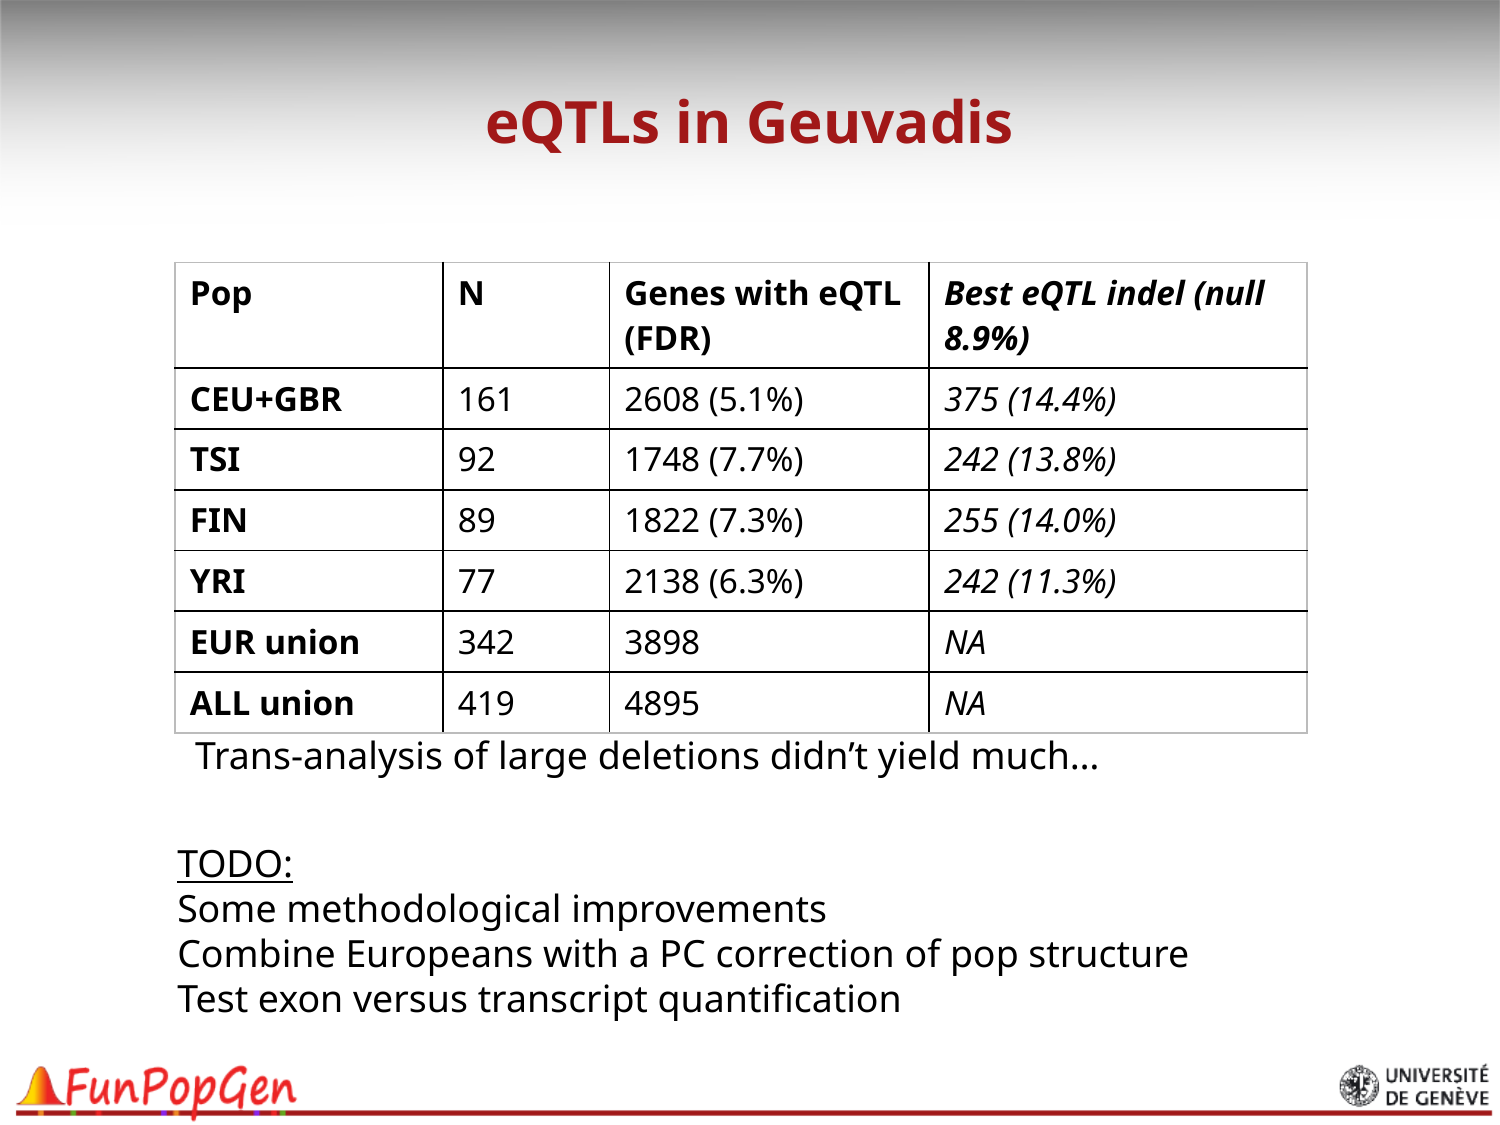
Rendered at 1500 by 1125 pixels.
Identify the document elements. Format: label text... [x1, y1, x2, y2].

table_cell 4895 [610, 673, 928, 724]
table_header Pop [176, 263, 442, 367]
picture [0, 0, 1500, 1125]
table_cell 89 [444, 491, 609, 550]
table_cell 1822 (7.3%) [610, 491, 928, 550]
table_cell 3898 [610, 612, 928, 671]
title eQTLs in Geuvadis [90, 17, 1410, 163]
text_box Trans-analysis of large deletions didn’t yield much… [180, 724, 1116, 785]
table_cell 375 (14.4%) [930, 369, 1306, 428]
table_cell 161 [444, 369, 609, 428]
table_cell 255 (14.0%) [930, 491, 1306, 550]
table_cell ALL union [176, 673, 442, 732]
table_cell TSI [176, 430, 442, 489]
table_cell 342 [444, 612, 609, 671]
table_cell 242 (13.8%) [930, 430, 1306, 489]
text_box TODO: Some methodological improvements Combine Europeans with a PC correction of pop structure Test exon versus transcript quantification [162, 832, 1307, 1073]
table_header Genes with eQTL (FDR) [610, 263, 928, 367]
table_cell FIN [176, 491, 442, 550]
table_header N [444, 263, 609, 367]
table_cell 1748 (7.7%) [610, 430, 928, 489]
table_cell 77 [444, 551, 609, 610]
table_cell EUR union [176, 612, 442, 671]
table_cell 92 [444, 430, 609, 489]
table_cell 419 [444, 673, 609, 724]
table_cell 242 (11.3%) [930, 551, 1306, 610]
table_header Best eQTL indel (null 8.9%) [930, 263, 1306, 367]
table_cell 2138 (6.3%) [610, 551, 928, 610]
table_cell 2608 (5.1%) [610, 369, 928, 428]
table_cell NA [930, 673, 1306, 732]
table_cell NA [930, 612, 1306, 671]
table_cell CEU+GBR [176, 369, 442, 428]
table_cell YRI [176, 551, 442, 610]
